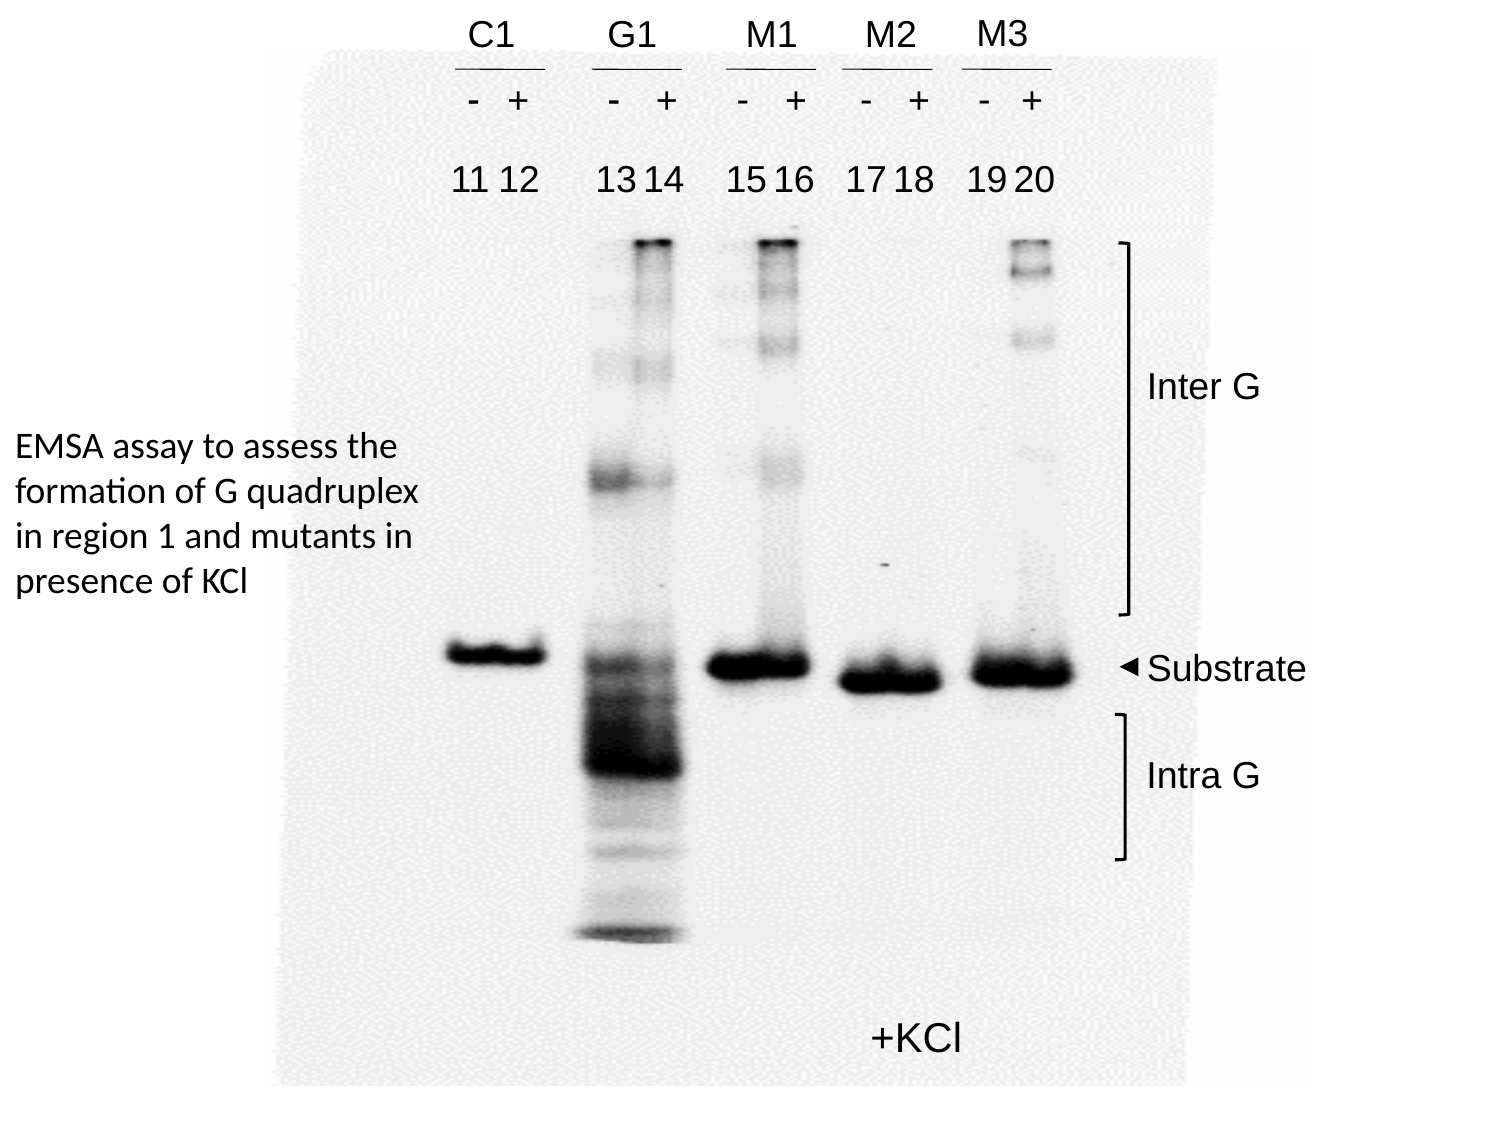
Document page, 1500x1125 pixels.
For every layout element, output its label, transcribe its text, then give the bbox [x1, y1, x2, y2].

text_box M1 [730, 2, 817, 39]
text_box C1 [452, 2, 534, 39]
text_box M2 [850, 2, 935, 39]
text_box G1 [592, 2, 676, 39]
text_box M3 [961, 1, 1056, 39]
text_box EMSA assay to assess the formation of G quadruplex in region 1 and mutants in presence of KCl [0, 414, 256, 609]
picture [256, 39, 1329, 1086]
